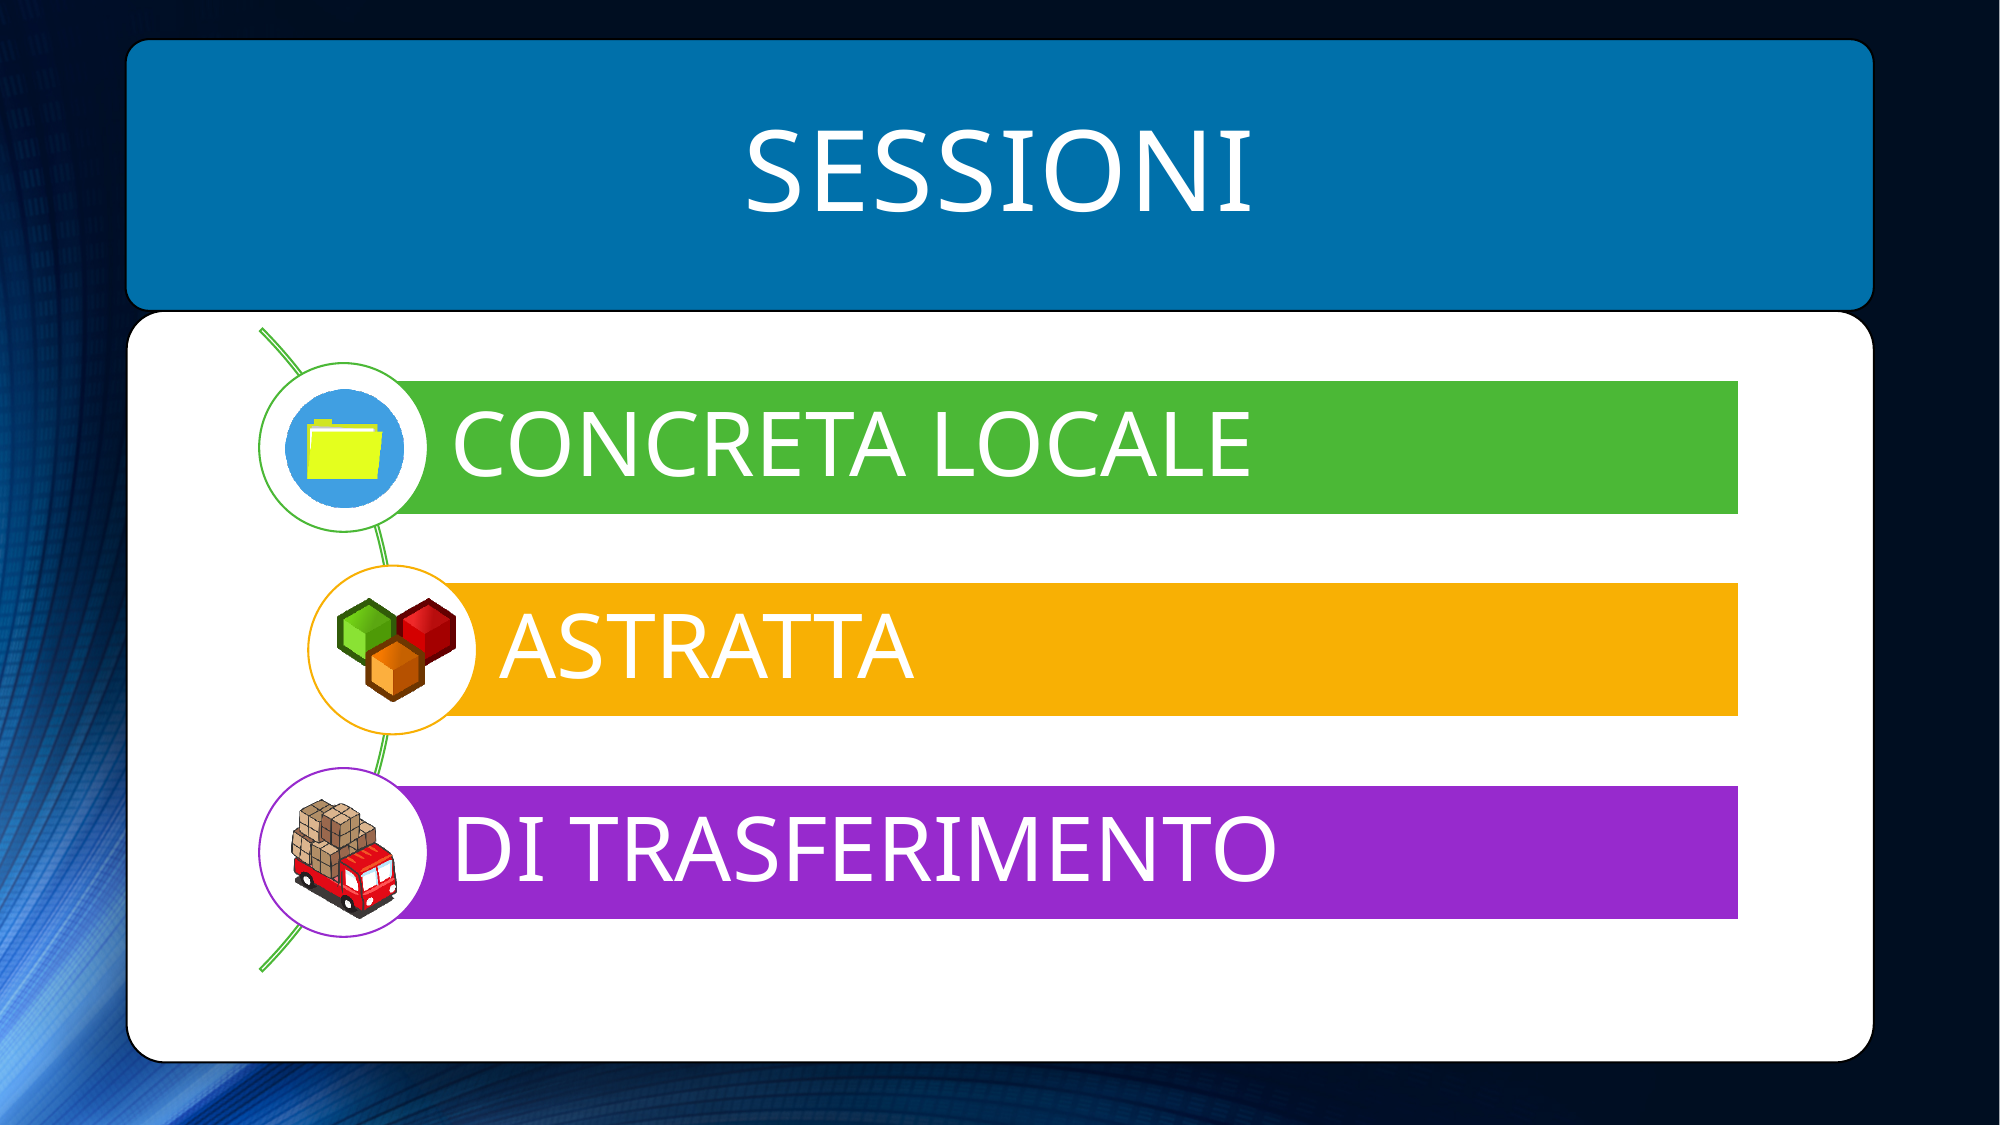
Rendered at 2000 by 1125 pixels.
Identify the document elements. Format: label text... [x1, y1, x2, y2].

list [249, 312, 1749, 988]
picture [0, 0, 2000, 1125]
title SESSIONI [249, 62, 1750, 288]
text_box [124, 38, 1875, 312]
text_box [125, 312, 1875, 1064]
